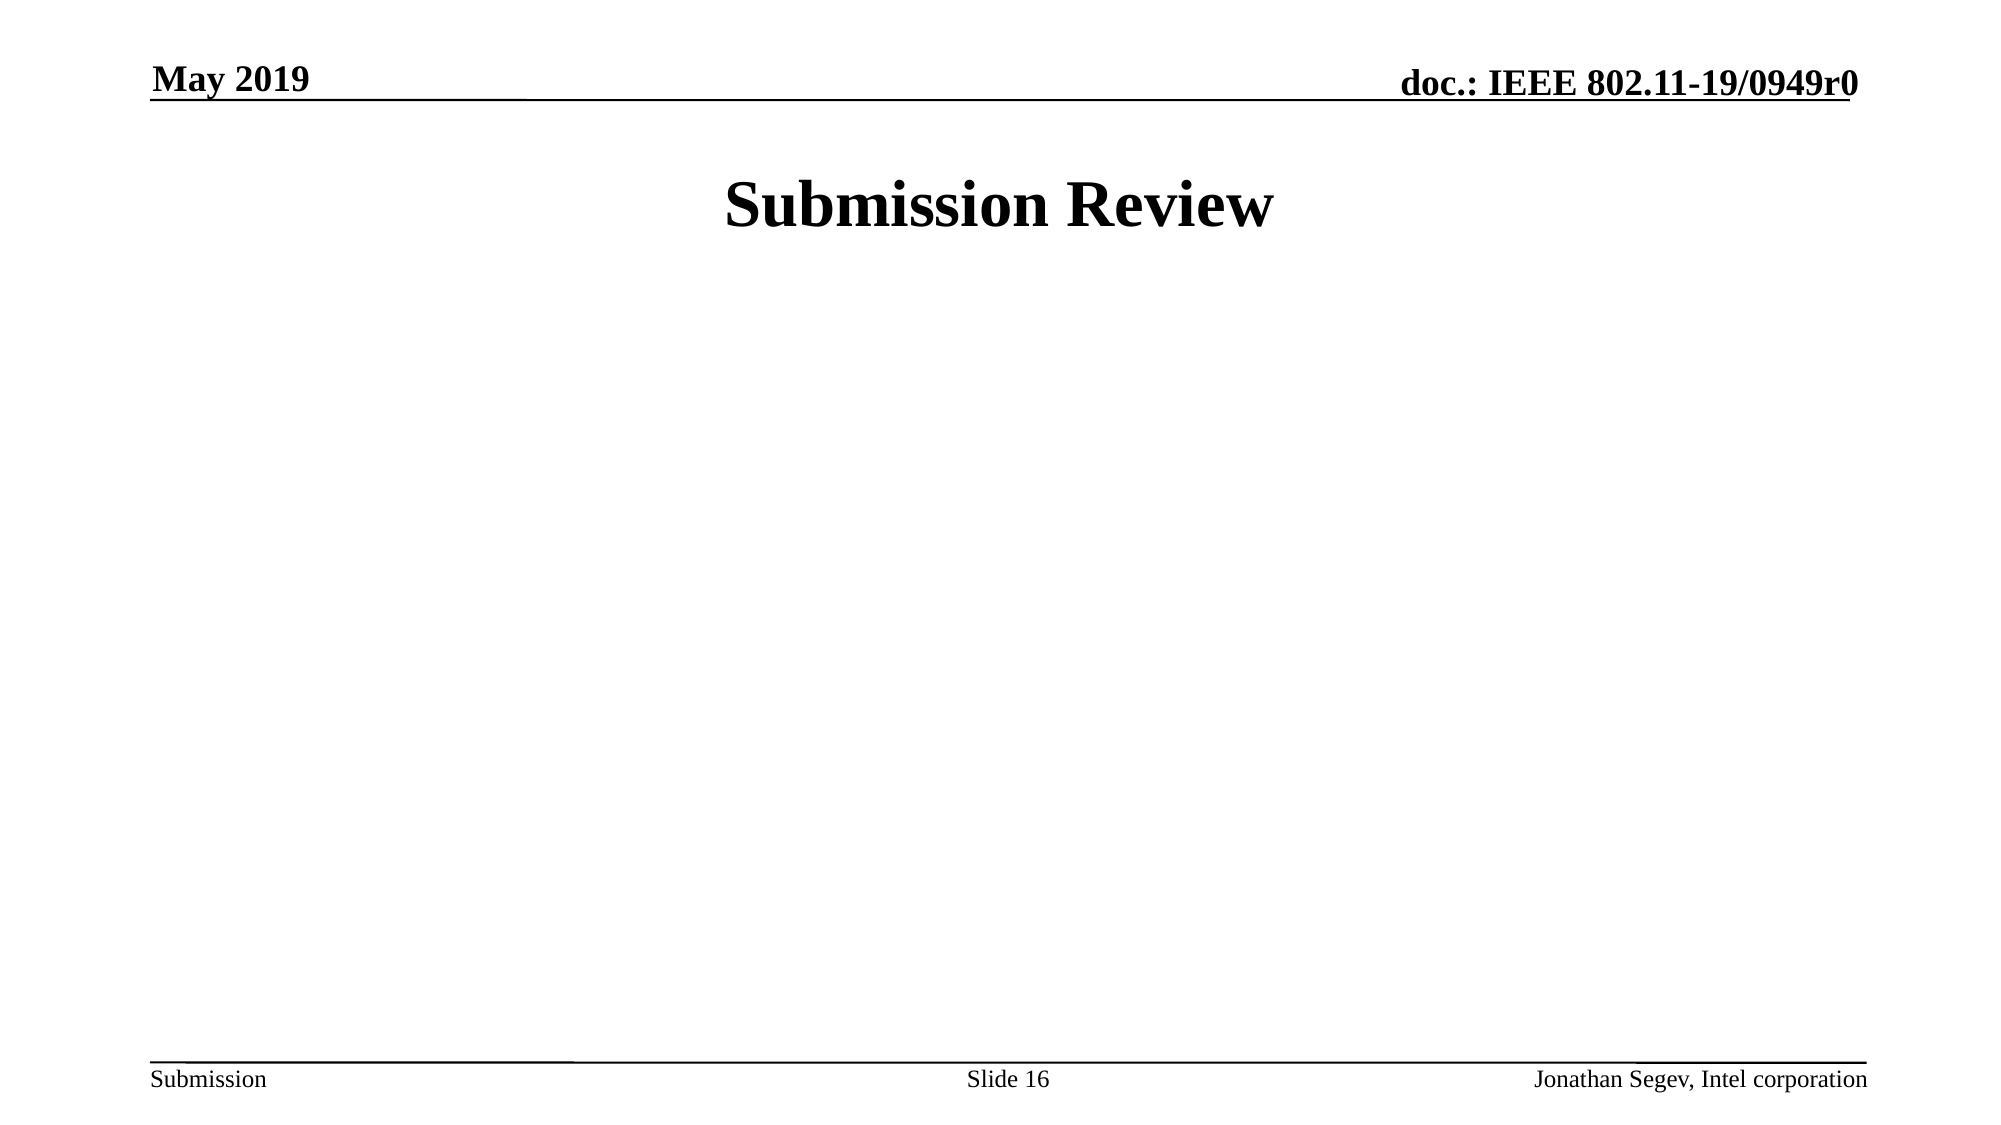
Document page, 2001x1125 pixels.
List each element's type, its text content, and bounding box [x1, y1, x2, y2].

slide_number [152, 54, 563, 100]
footer Jonathan Segev, Intel corporation [1171, 1061, 1869, 1093]
slide_number Slide 16 [950, 1061, 1067, 1123]
title Submission Review [149, 112, 1850, 288]
